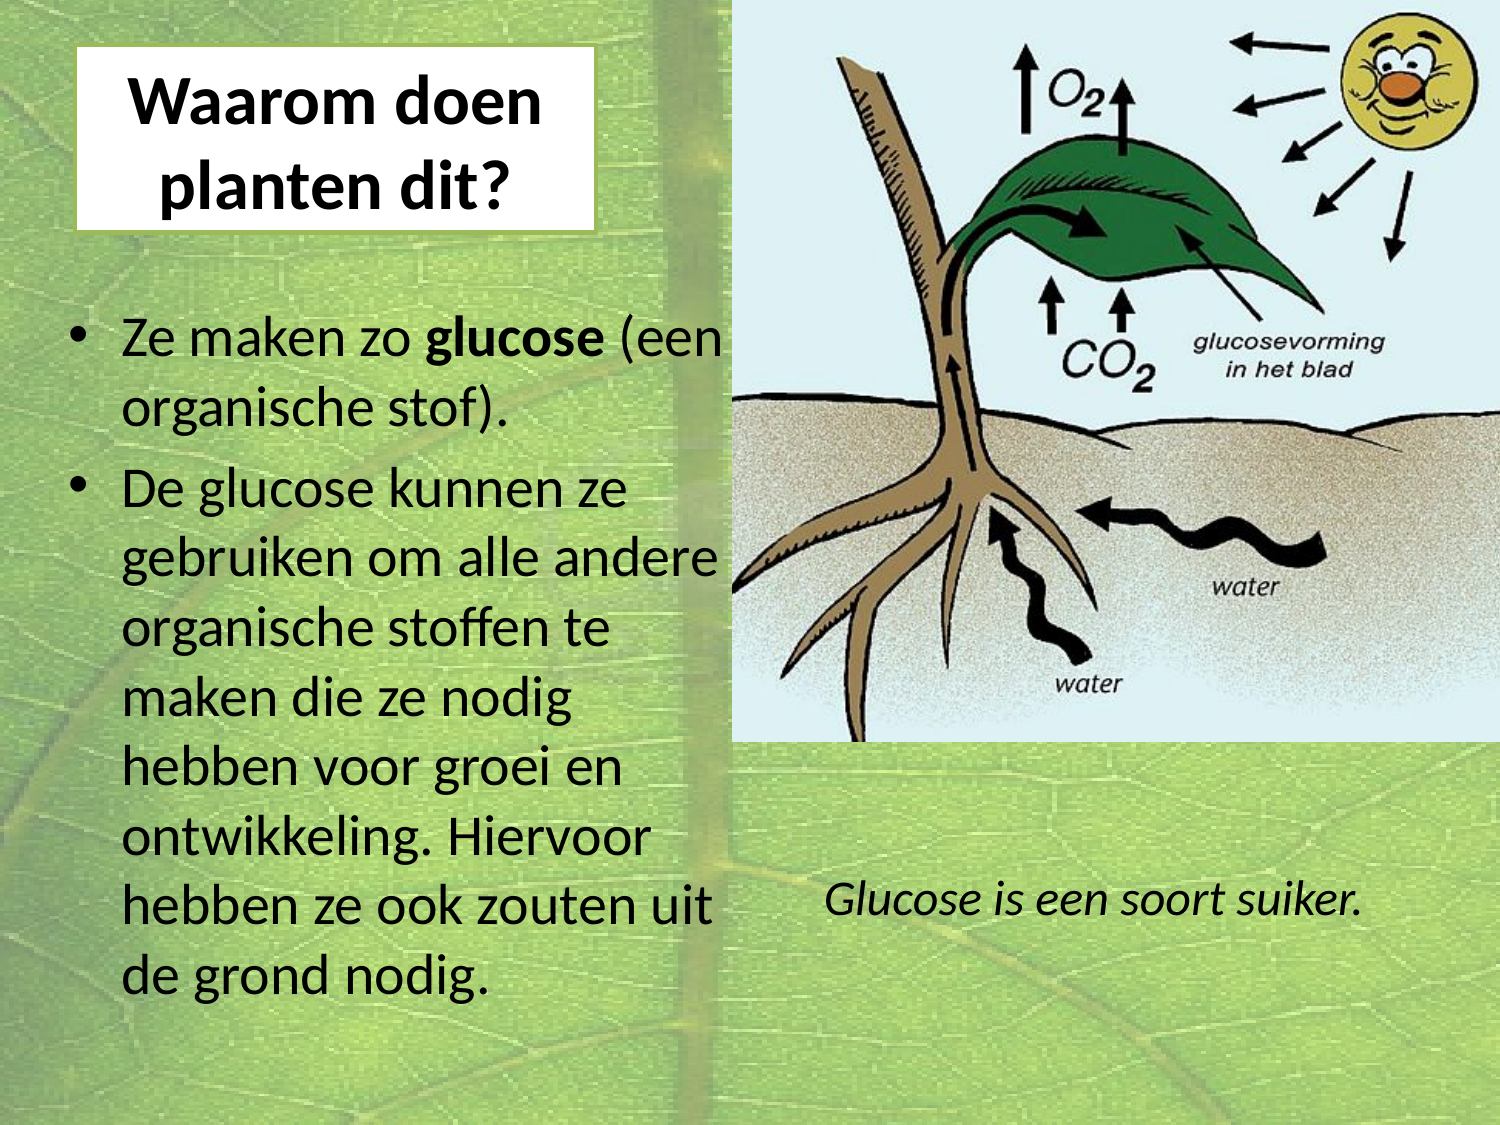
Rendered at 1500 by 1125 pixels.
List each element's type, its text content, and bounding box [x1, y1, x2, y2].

picture [731, 0, 1500, 742]
title Waarom doen planten dit? [73, 43, 598, 235]
list Ze maken zo glucose (een organische stof). De glucose kunnen ze gebruiken om alle andere organische stoffen te maken die ze nodig hebben voor groei en ontwikkeling. Hiervoor hebben ze ook zouten uit de grond nodig. [53, 290, 740, 1081]
text_box Glucose is een soort suiker. [809, 857, 1471, 978]
